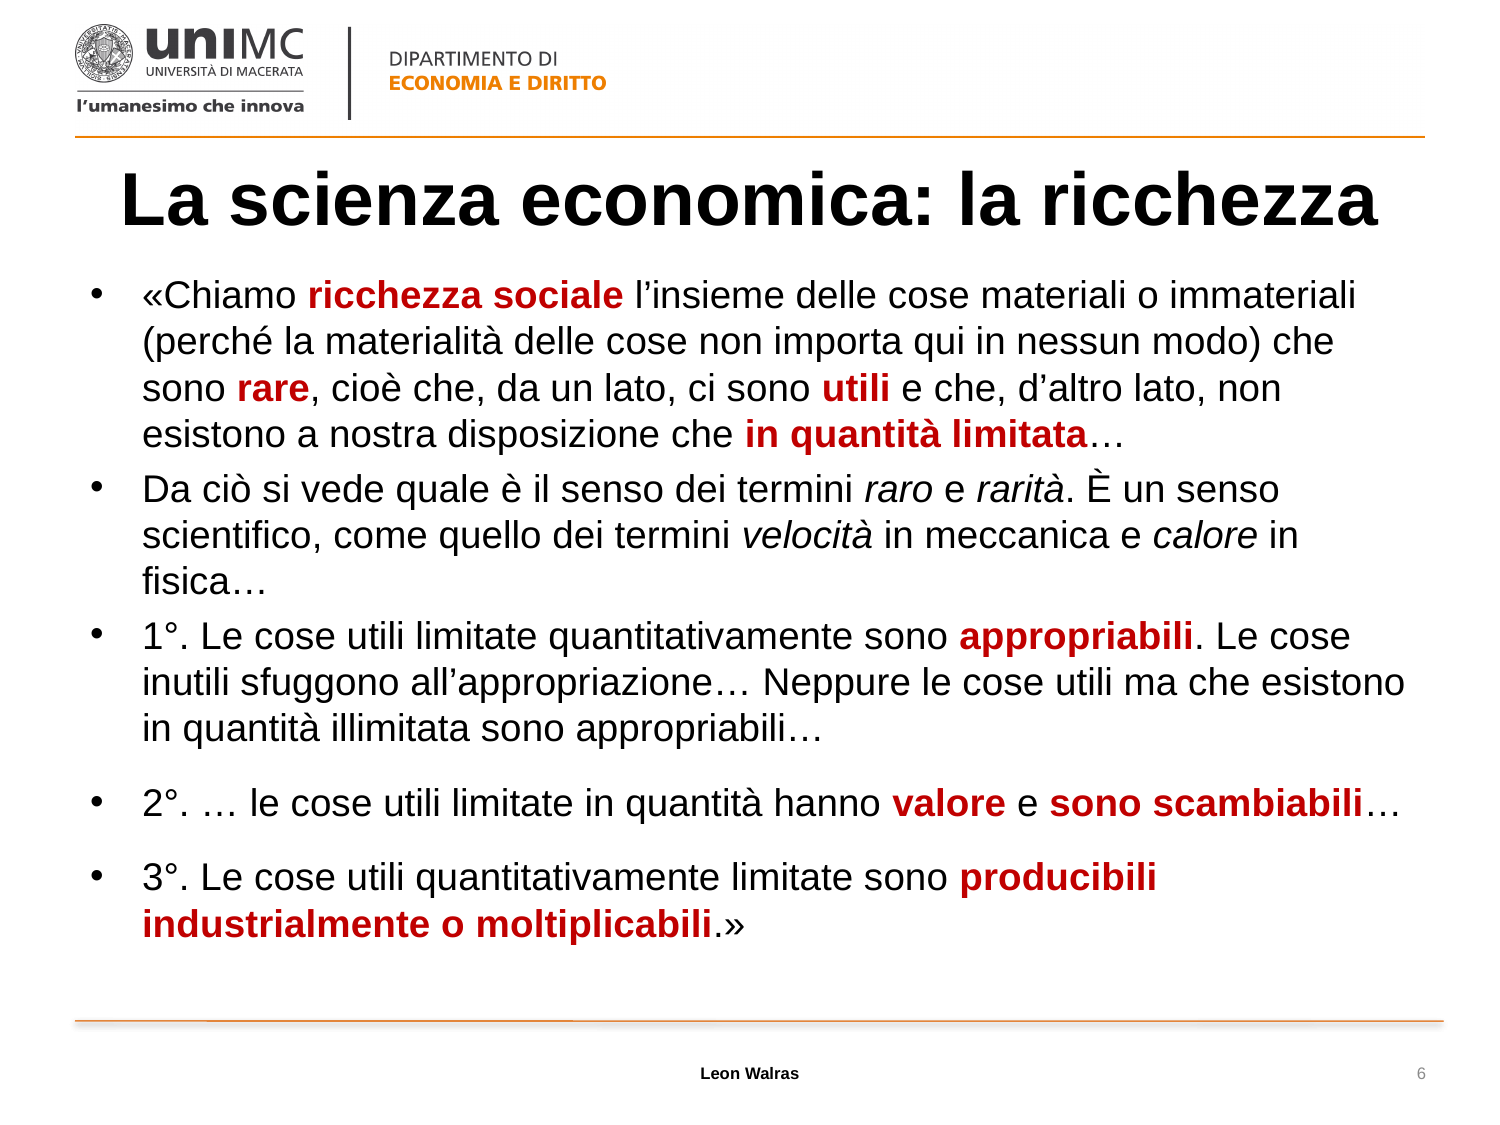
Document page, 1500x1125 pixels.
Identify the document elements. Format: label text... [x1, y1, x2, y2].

picture [75, 24, 1425, 138]
title La scienza economica: la ricchezza [75, 149, 1425, 241]
footer Leon Walras [512, 1042, 988, 1103]
list «Chiamo ricchezza sociale l’insieme delle cose materiali o immateriali (perché la materialità delle cose non importa qui in nessun modo) che sono rare, cioè che, da un lato, ci sono utili e che, d’altro lato, non esistono a nostra disposizione che in quantità limitata… Da ciò si vede quale è il senso dei termini raro e rarità. È un senso scientifico, come quello dei termini velocità in meccanica e calore in fisica… 1°. Le cose utili limitate quantitativamente sono appropriabili. Le cose inutili sfuggono all’appropriazione… Neppure le cose utili ma che esistono in quantità illimitata sono appropriabili… 2°. … le cose utili limitate in quantità hanno valore e sono scambiabili… 3°. Le cose utili quantitativamente limitate sono producibili industrialmente o moltiplicabili.» [75, 262, 1425, 1005]
slide_number 6 [1091, 1042, 1442, 1103]
